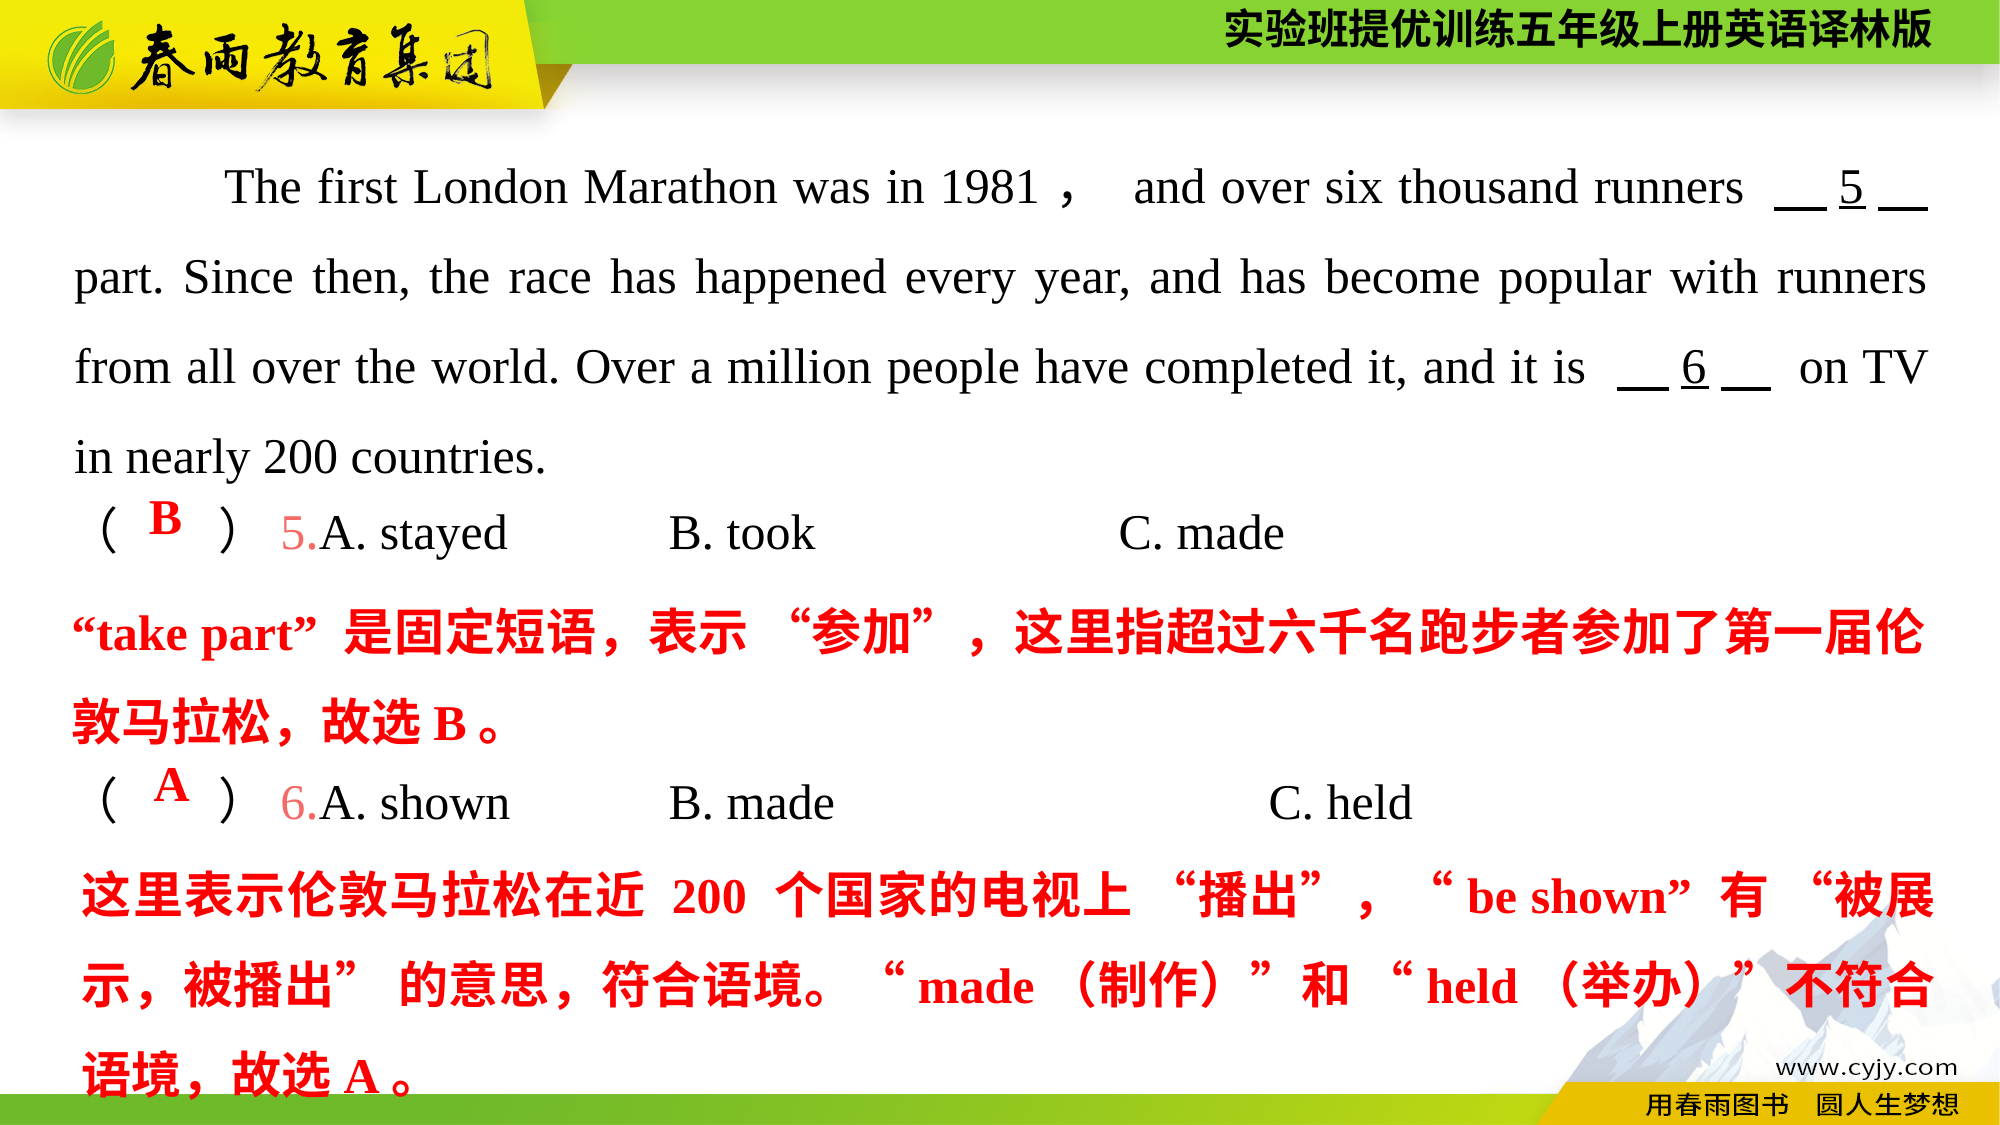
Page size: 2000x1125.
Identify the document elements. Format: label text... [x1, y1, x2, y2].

text_box B [133, 476, 197, 552]
text_box “take part” 是固定短语，表示 “参加”，这里指超过六千名跑步者参加了第一届伦敦马拉松，故选B。 [56, 562, 1941, 758]
text_box A [138, 743, 205, 819]
text_box 这里表示伦敦马拉松在近 200 个国家的电视上 “播出”，“be shown” 有 “被展示，被播出” 的意思，符合语境。“made（制作）”和 “held（举办）”不符合语境，故选A。 [66, 825, 1951, 1111]
list The first London Marathon was in 1981， and over six thousand runners 5 part. Since then, the race has happened every year, and has become popular with runners from all over the world. Over a million people have completed it, and it is 6 on TV in nearly 200 countries. [59, 115, 1944, 484]
text_box （ ）5.A. stayed B. took C. made （ ）6.A. shown B. made C. held [53, 462, 1938, 838]
picture [0, 0, 2000, 1125]
